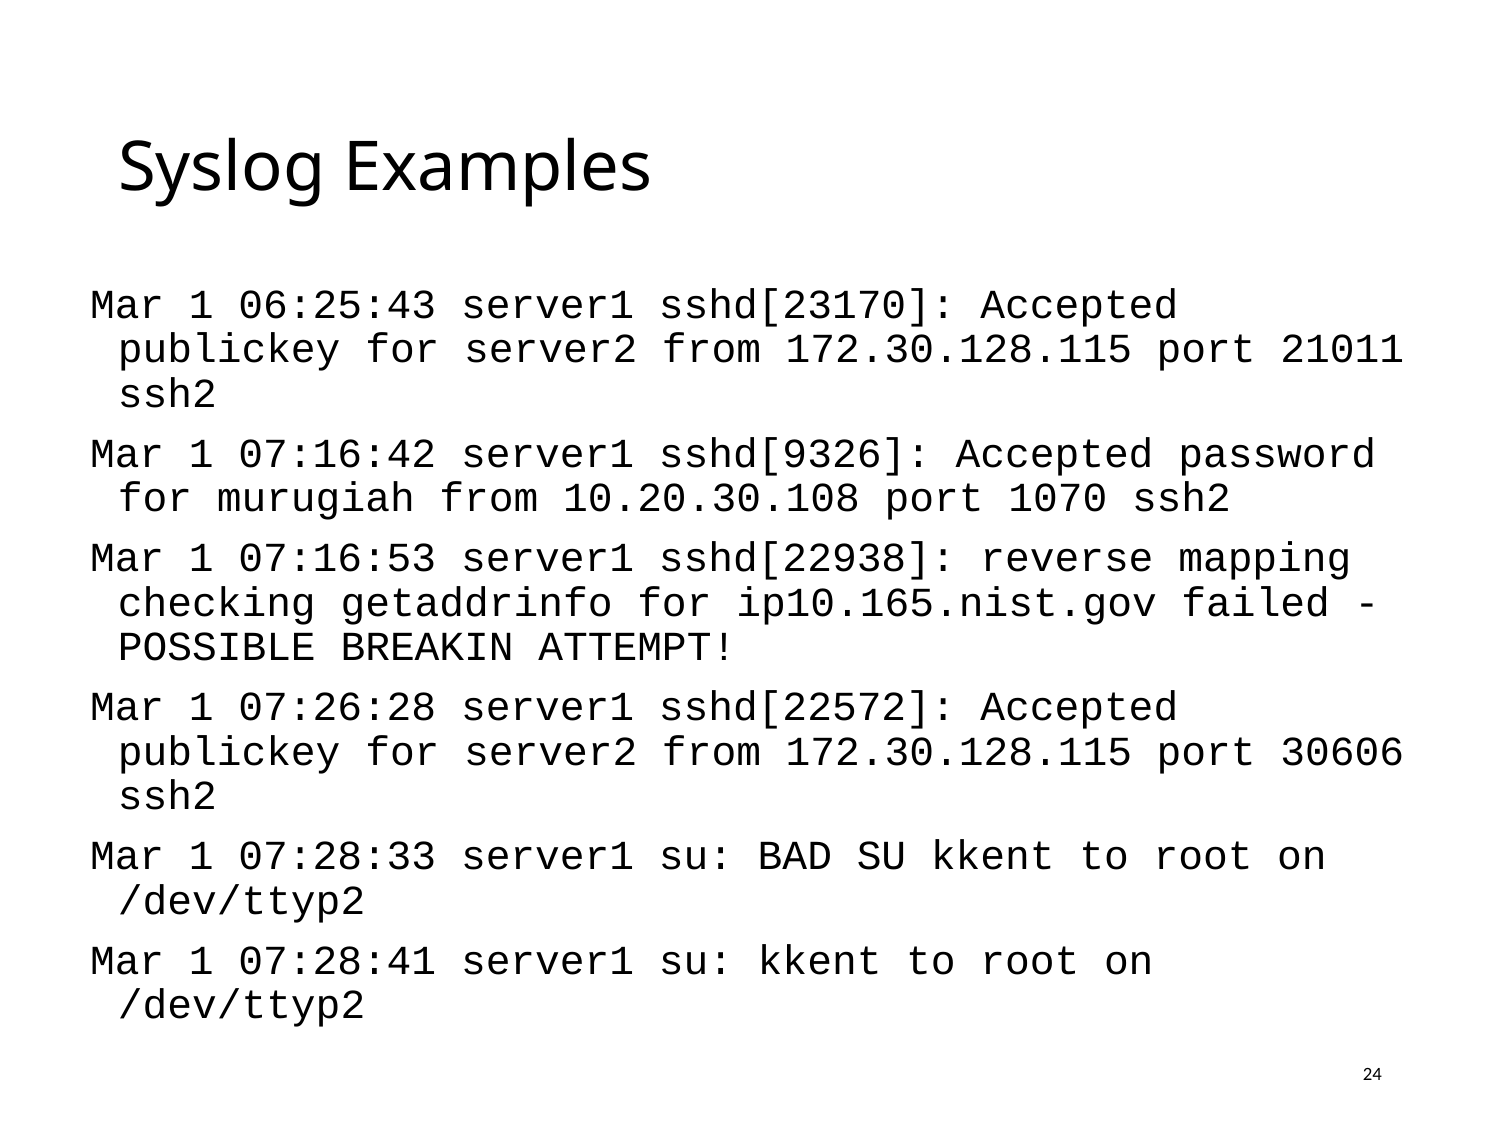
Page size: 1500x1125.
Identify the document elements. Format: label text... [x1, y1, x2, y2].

title Syslog Examples [103, 59, 1397, 275]
list Mar 1 06:25:43 server1 sshd[23170]: Accepted publickey for server2 from 172.30.128.115 port 21011 ssh2 Mar 1 07:16:42 server1 sshd[9326]: Accepted password for murugiah from 10.20.30.108 port 1070 ssh2 Mar 1 07:16:53 server1 sshd[22938]: reverse mapping checking getaddrinfo for ip10.165.nist.gov failed - POSSIBLE BREAKIN ATTEMPT! Mar 1 07:26:28 server1 sshd[22572]: Accepted publickey for server2 from 172.30.128.115 port 30606 ssh2 Mar 1 07:28:33 server1 su: BAD SU kkent to root on /dev/ttyp2 Mar 1 07:28:41 server1 su: kkent to root on /dev/ttyp2 [75, 275, 1425, 1038]
slide_number 24 [1059, 1042, 1397, 1103]
